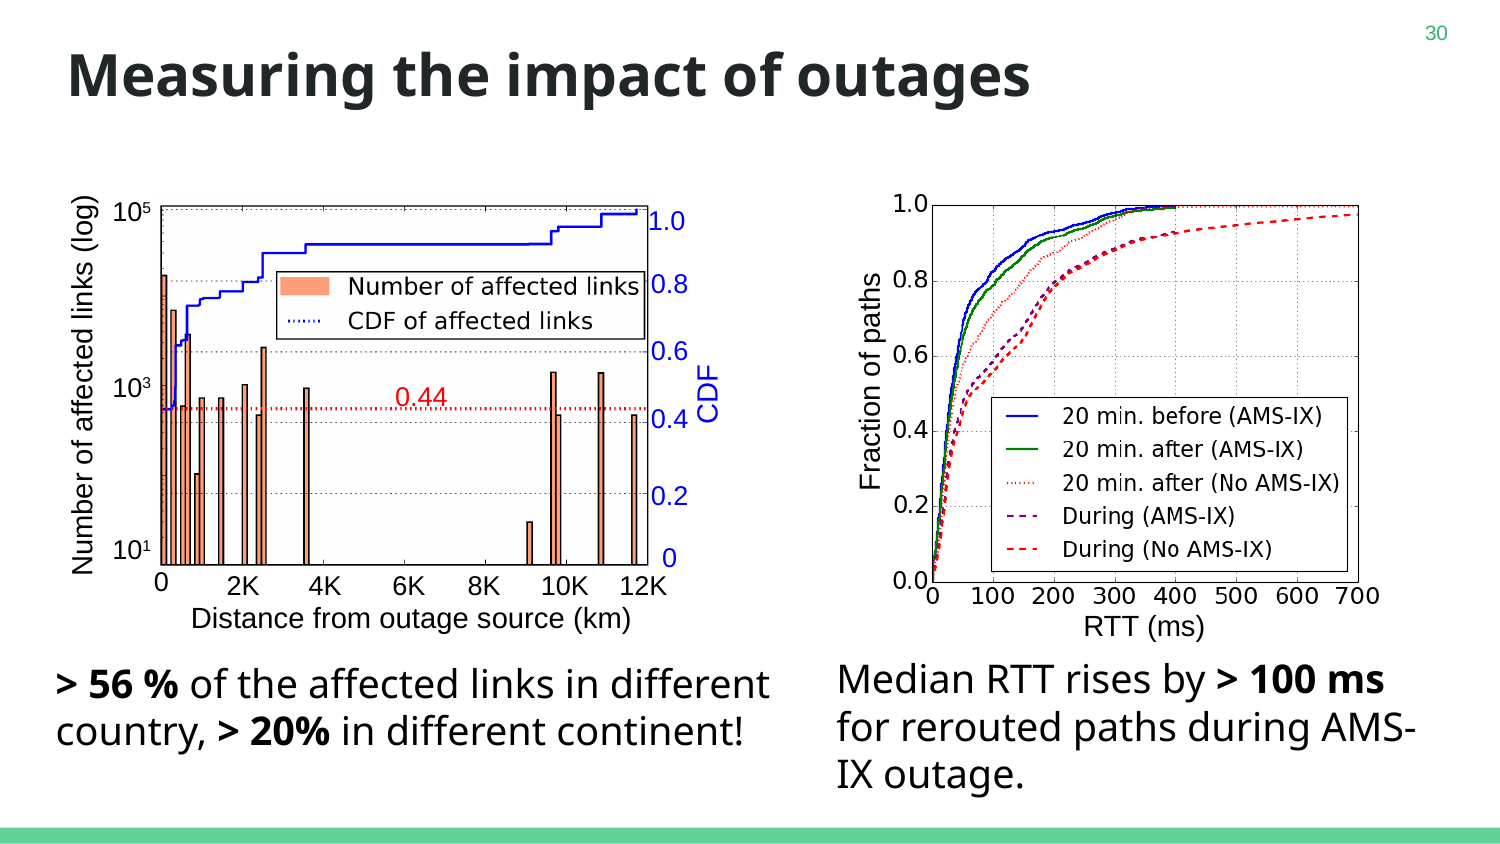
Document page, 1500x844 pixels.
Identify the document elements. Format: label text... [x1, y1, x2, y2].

text_box Fraction of paths [835, 158, 881, 606]
text_box 101 [92, 517, 150, 562]
text_box 0.4 [658, 386, 709, 423]
text_box 2K [204, 578, 282, 599]
picture [155, 193, 653, 571]
text_box CDF [673, 170, 718, 618]
text_box 4K [286, 578, 364, 599]
text_box 105 [92, 179, 171, 225]
slide_number 30 [1410, 0, 1500, 65]
text_box 8K [448, 578, 522, 599]
picture [887, 185, 1386, 606]
text_box RTT (ms) [929, 614, 1360, 637]
text_box 0.8 [658, 251, 706, 288]
text_box 0.6 [658, 318, 709, 371]
text_box 10K [522, 578, 607, 599]
text_box Distance from outage source (km) [170, 584, 653, 629]
text_box 0 [658, 525, 709, 570]
text_box 1.0 [627, 187, 706, 233]
text_box Number of affected links (log) [48, 158, 93, 606]
text_box > 56 % of the affected links in different country, > 20% in different continent! [40, 643, 788, 795]
title Measuring the impact of outages [51, 23, 1476, 117]
text_box 0 [122, 549, 200, 595]
text_box Median RTT rises by > 100 ms for rerouted paths during AMS-IX outage. [821, 639, 1458, 798]
text_box 12K [607, 553, 689, 599]
text_box 0.2 [658, 463, 709, 509]
text_box 6K [370, 578, 448, 599]
text_box 103 [92, 355, 150, 400]
